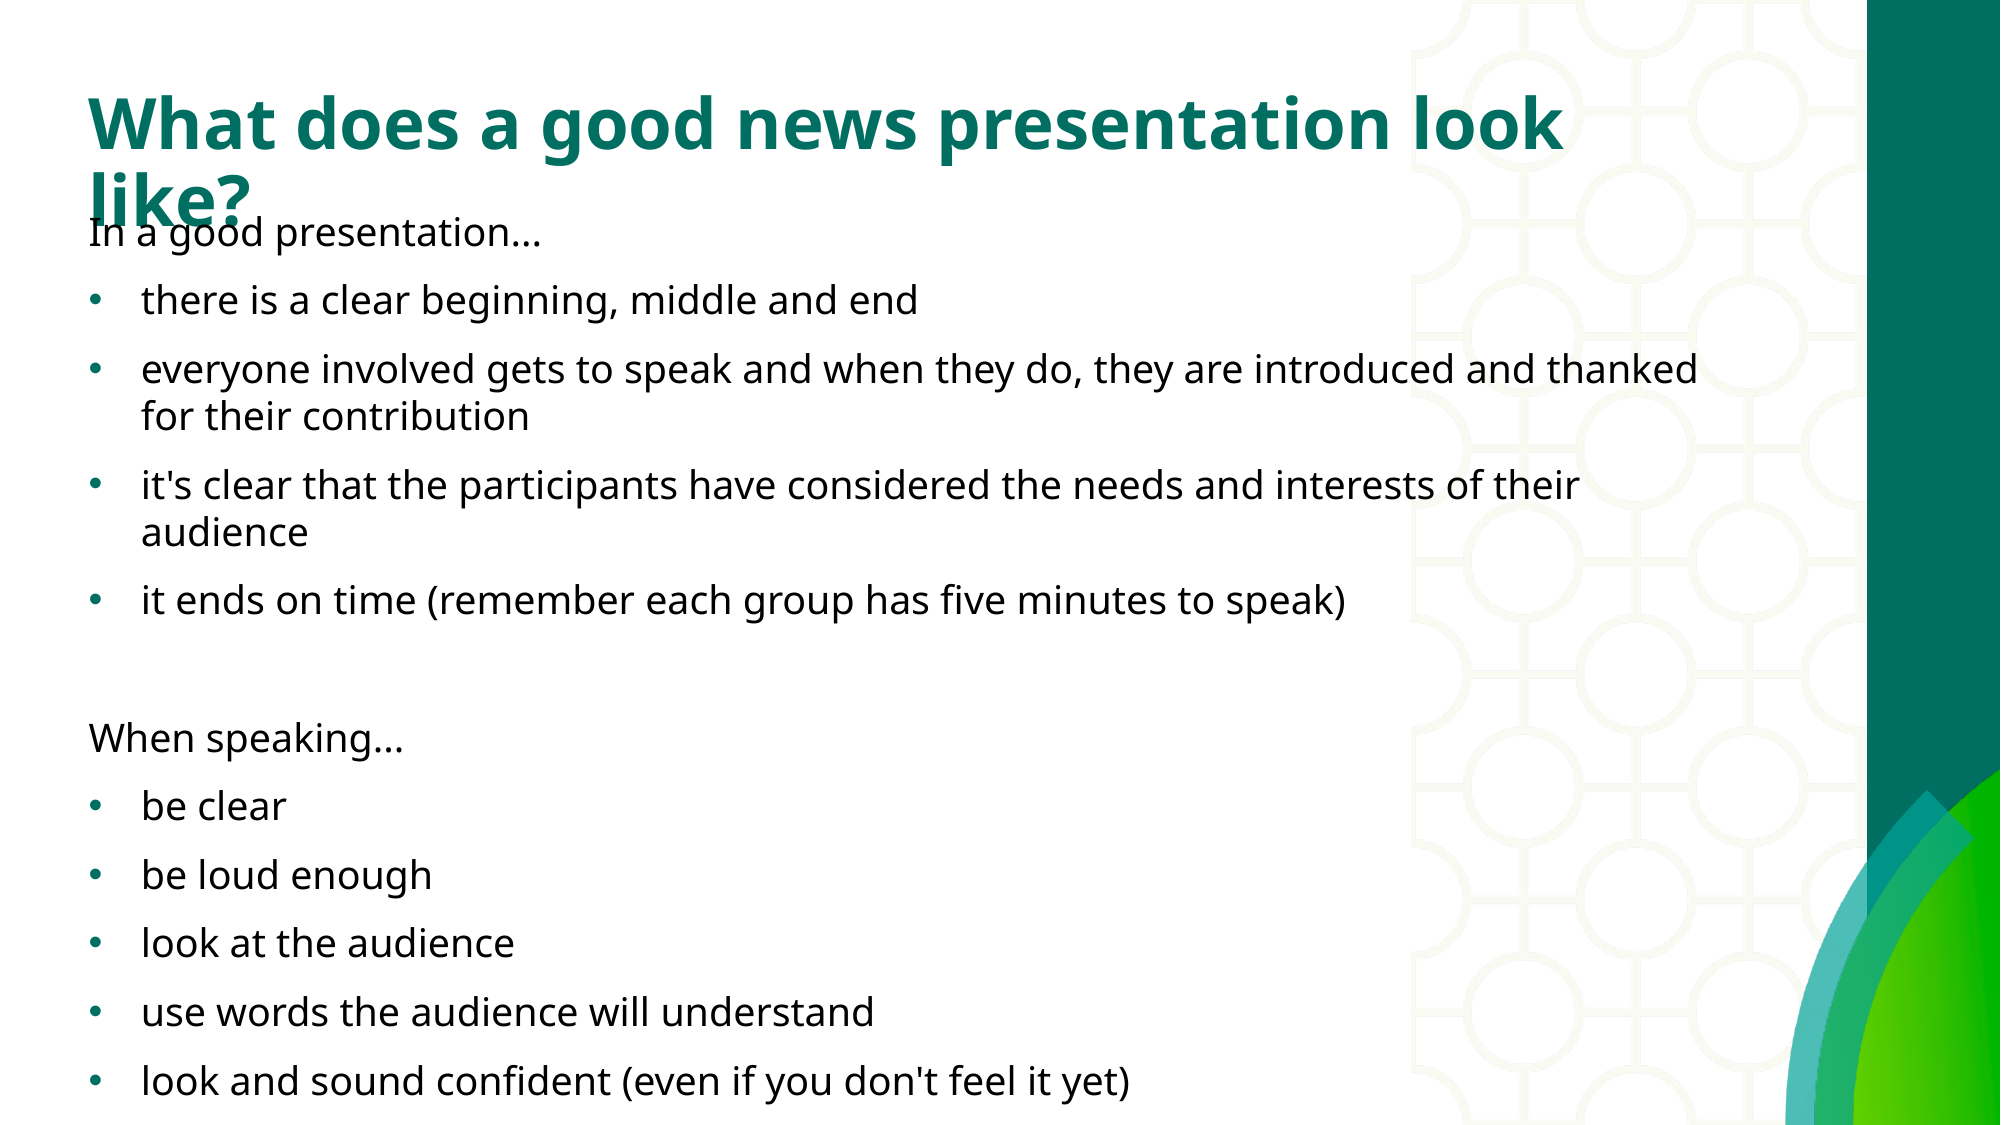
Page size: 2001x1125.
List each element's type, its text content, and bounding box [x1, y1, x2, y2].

title What does a good news presentation look like? [88, 88, 1743, 161]
picture [1411, 0, 2001, 1125]
list In a good presentation... there is a clear beginning, middle and end everyone involved gets to speak and when they do, they are introduced and thanked for their contribution it's clear that the participants have considered the needs and interests of their audience it ends on time (remember each group has five minutes to speak) When speaking... be clear be loud enough look at the audience use words the audience will understand look and sound confident (even if you don't feel it yet) [88, 206, 1743, 1105]
